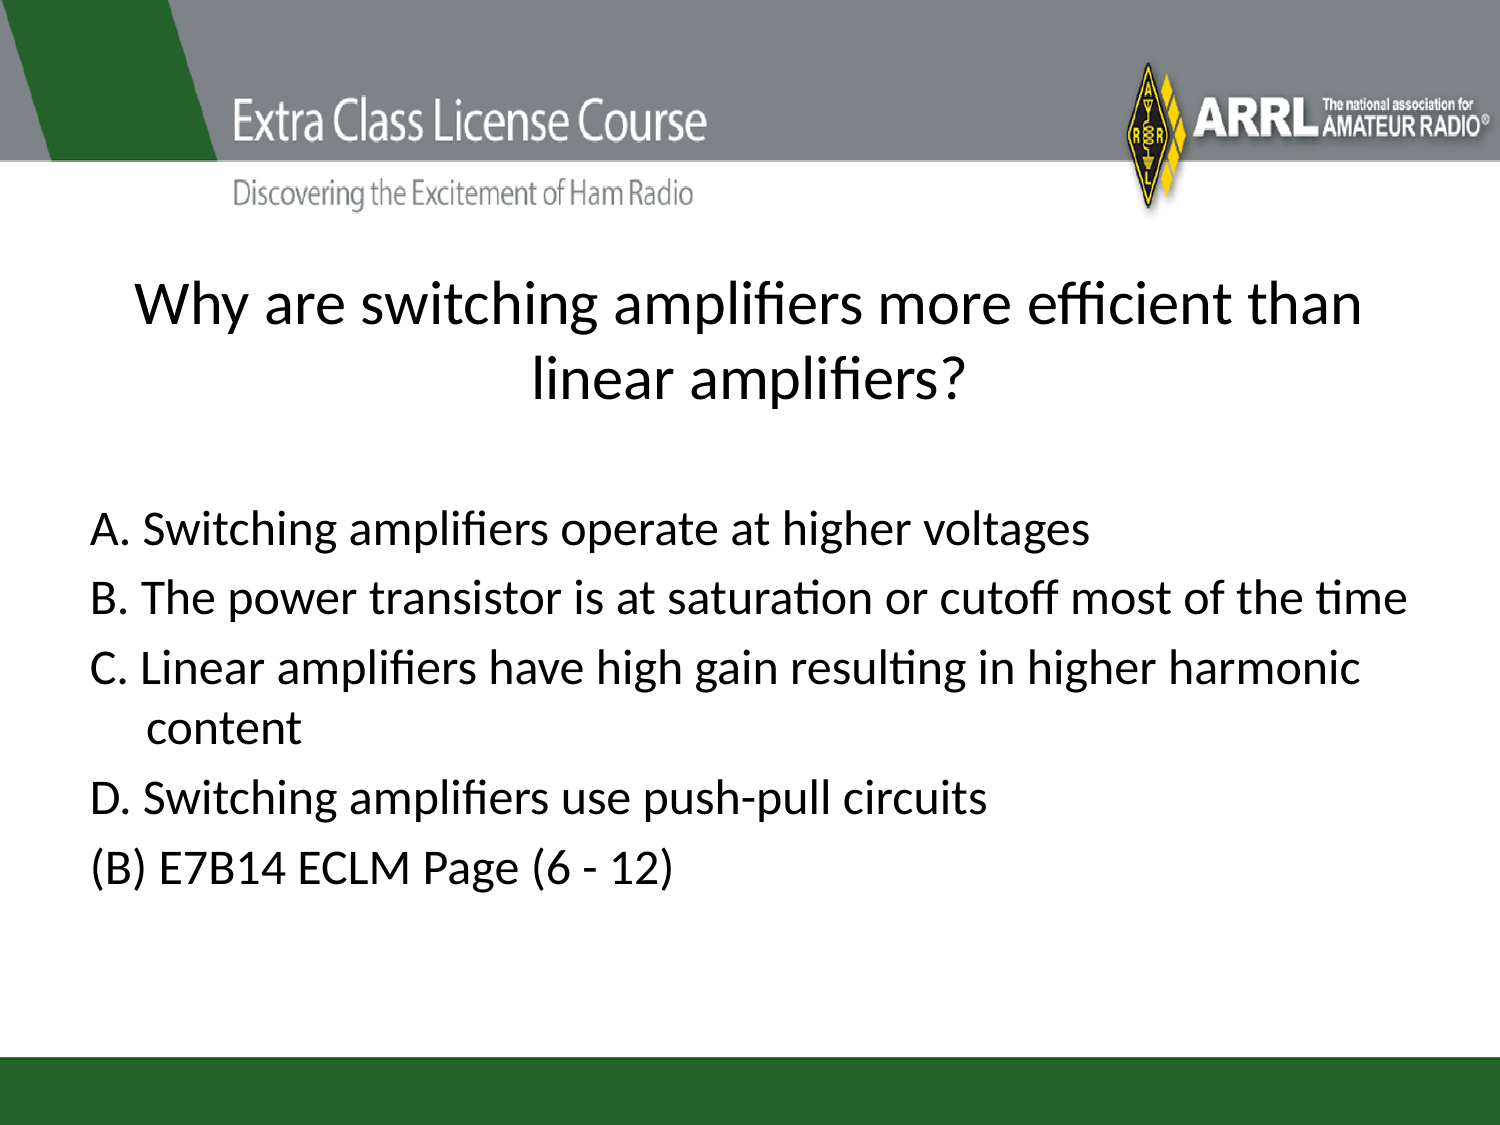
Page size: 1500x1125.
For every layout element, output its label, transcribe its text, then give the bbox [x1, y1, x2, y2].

list A. Switching amplifiers operate at higher voltages B. The power transistor is at saturation or cutoff most of the time C. Linear amplifiers have high gain resulting in higher harmonic content D. Switching amplifiers use push-pull circuits (B) E7B14 ECLM Page (6 - 12) [75, 487, 1425, 1005]
title Why are switching amplifiers more efficient than linear amplifiers? [75, 254, 1425, 435]
picture [0, 0, 1500, 1125]
